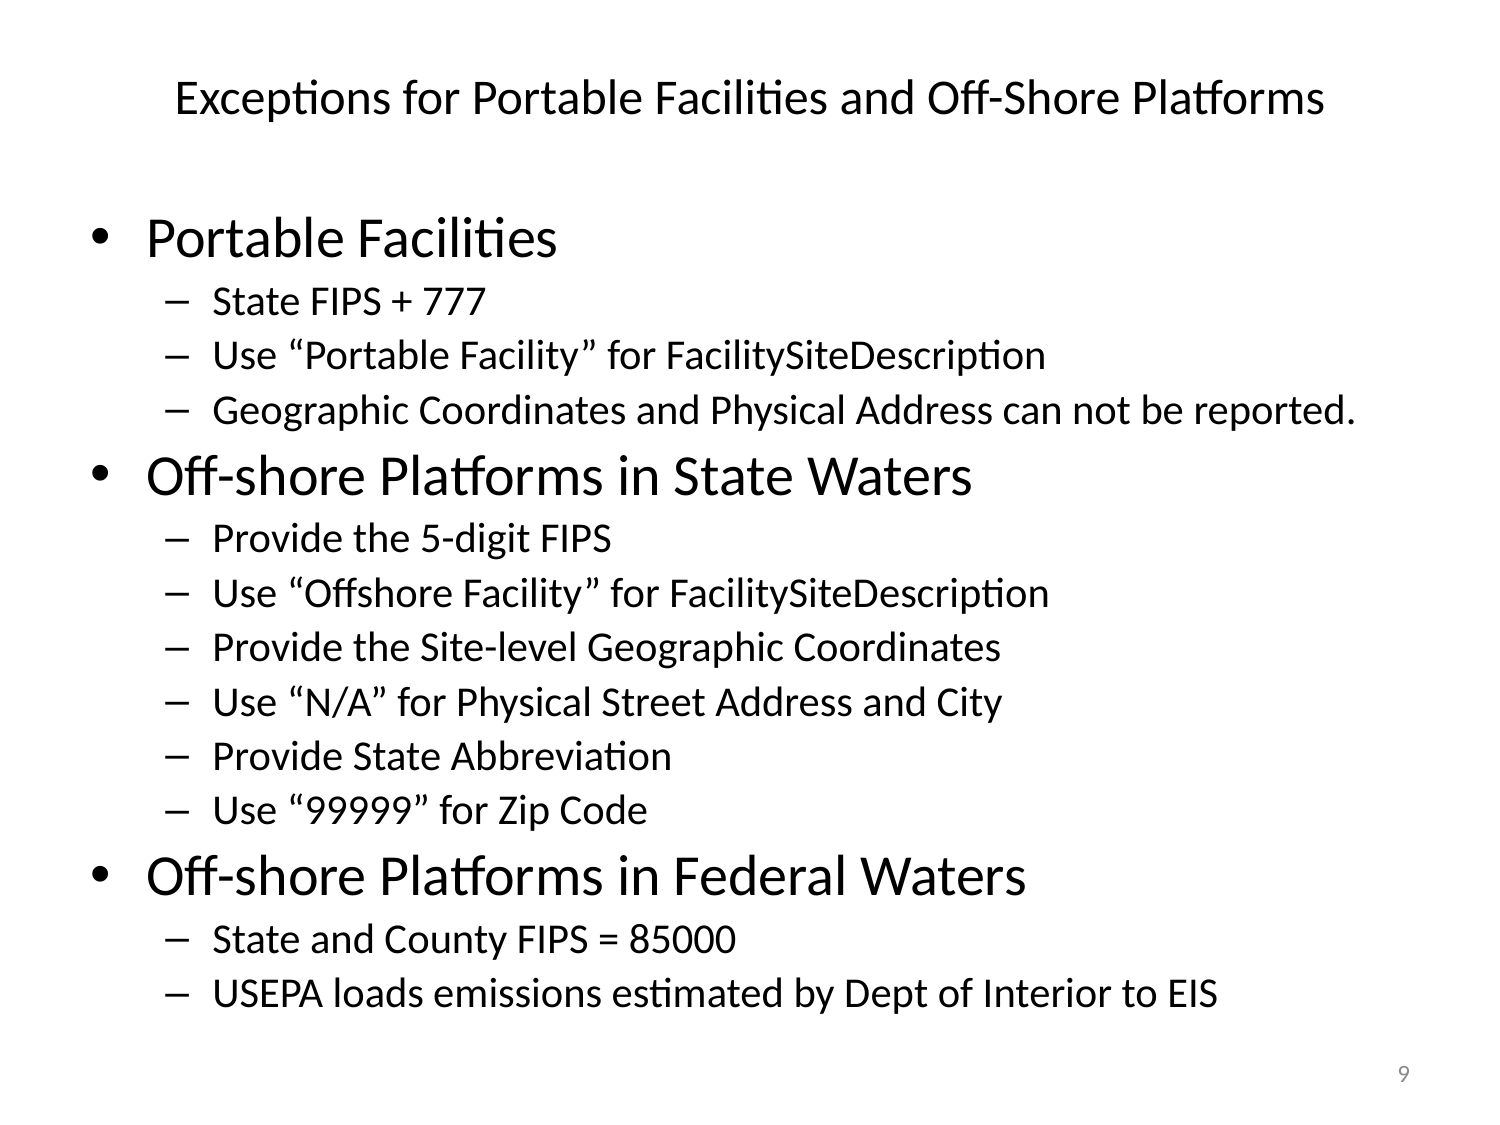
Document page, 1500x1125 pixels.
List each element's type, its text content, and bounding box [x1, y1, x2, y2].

slide_number 9 [1074, 1042, 1425, 1103]
list Portable Facilities State FIPS + 777 Use “Portable Facility” for FacilitySiteDescription Geographic Coordinates and Physical Address can not be reported. Off-shore Platforms in State Waters Provide the 5-digit FIPS Use “Offshore Facility” for FacilitySiteDescription Provide the Site-level Geographic Coordinates Use “N/A” for Physical Street Address and City Provide State Abbreviation Use “99999” for Zip Code Off-shore Platforms in Federal Waters State and County FIPS = 85000 USEPA loads emissions estimated by Dept of Interior to EIS [75, 200, 1425, 1025]
title Exceptions for Portable Facilities and Off-Shore Platforms [75, 62, 1425, 188]
